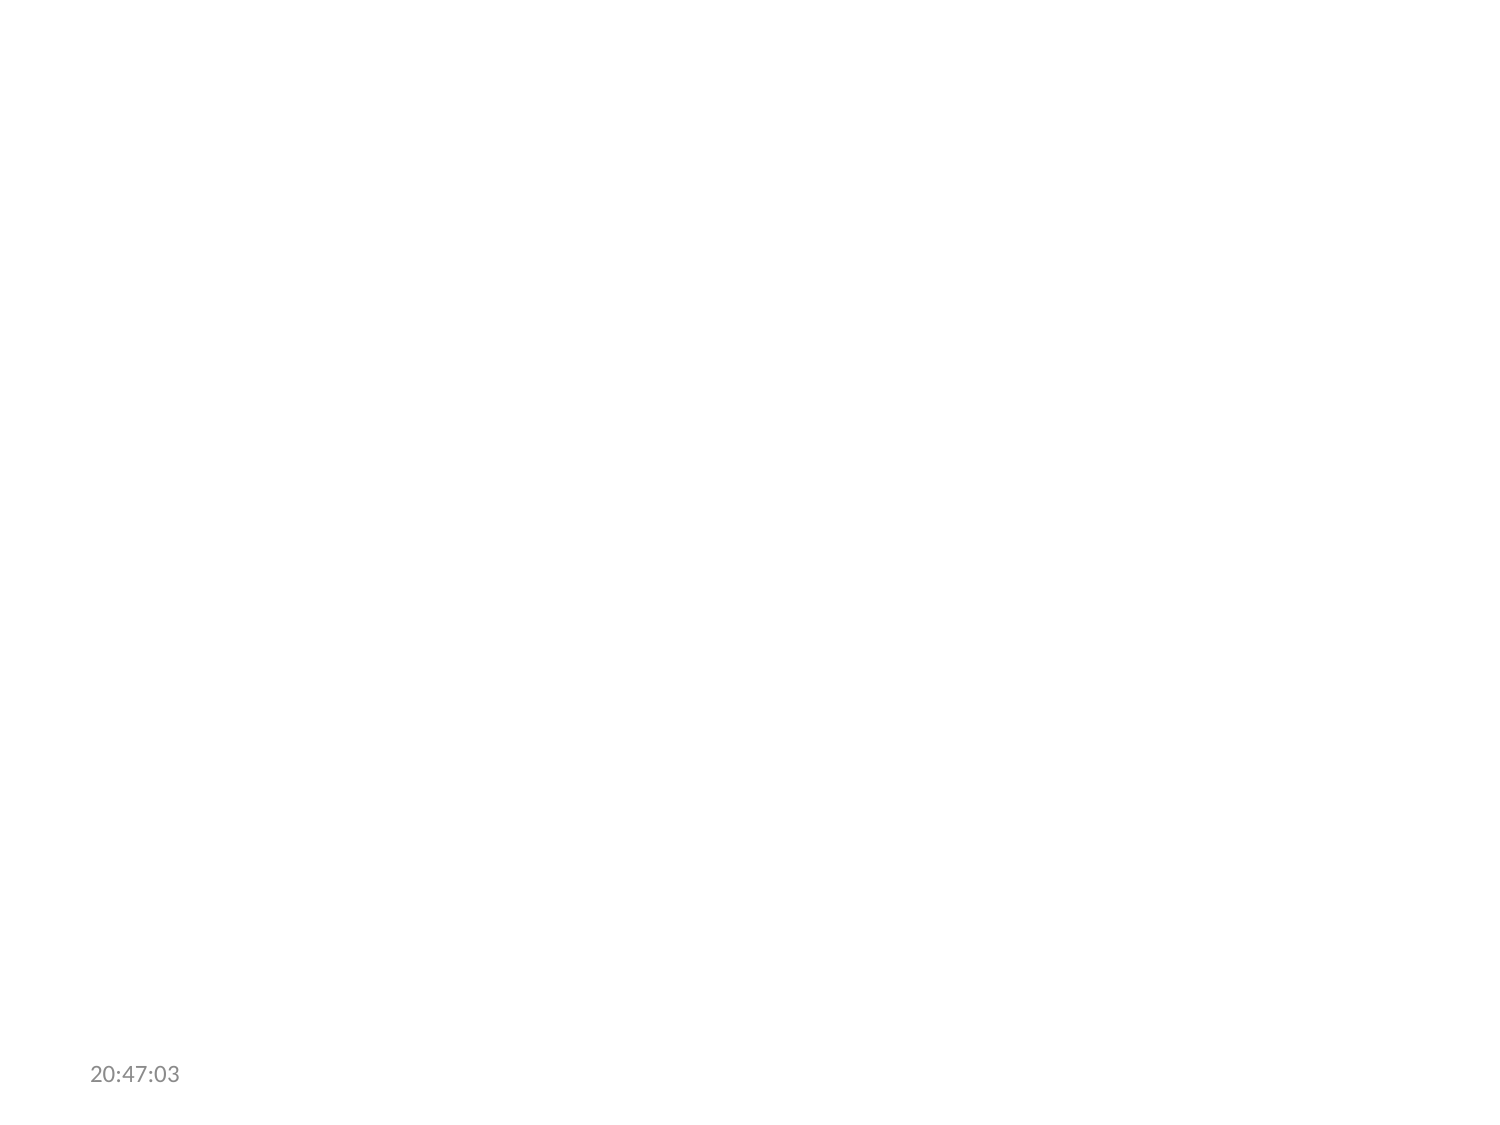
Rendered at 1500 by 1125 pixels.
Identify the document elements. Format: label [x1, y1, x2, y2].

slide_number [75, 1042, 425, 1103]
